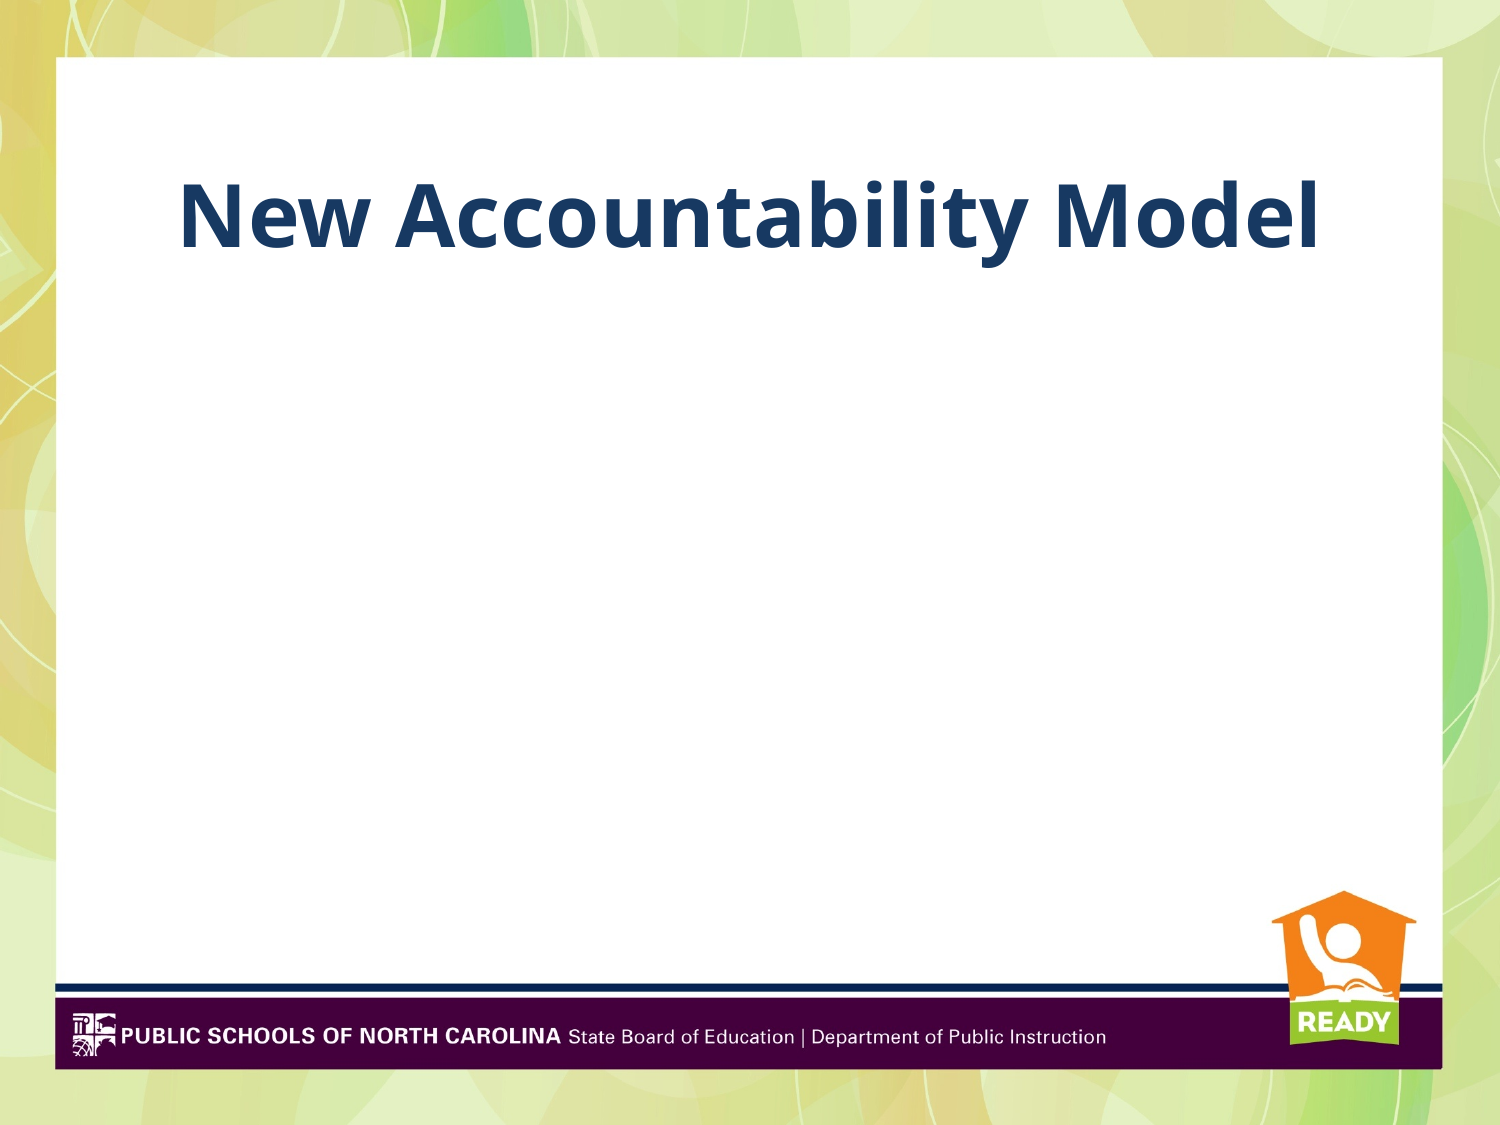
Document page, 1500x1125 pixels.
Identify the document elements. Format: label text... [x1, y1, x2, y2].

picture [0, 0, 1500, 1125]
title New Accountability Model [87, 87, 1413, 338]
